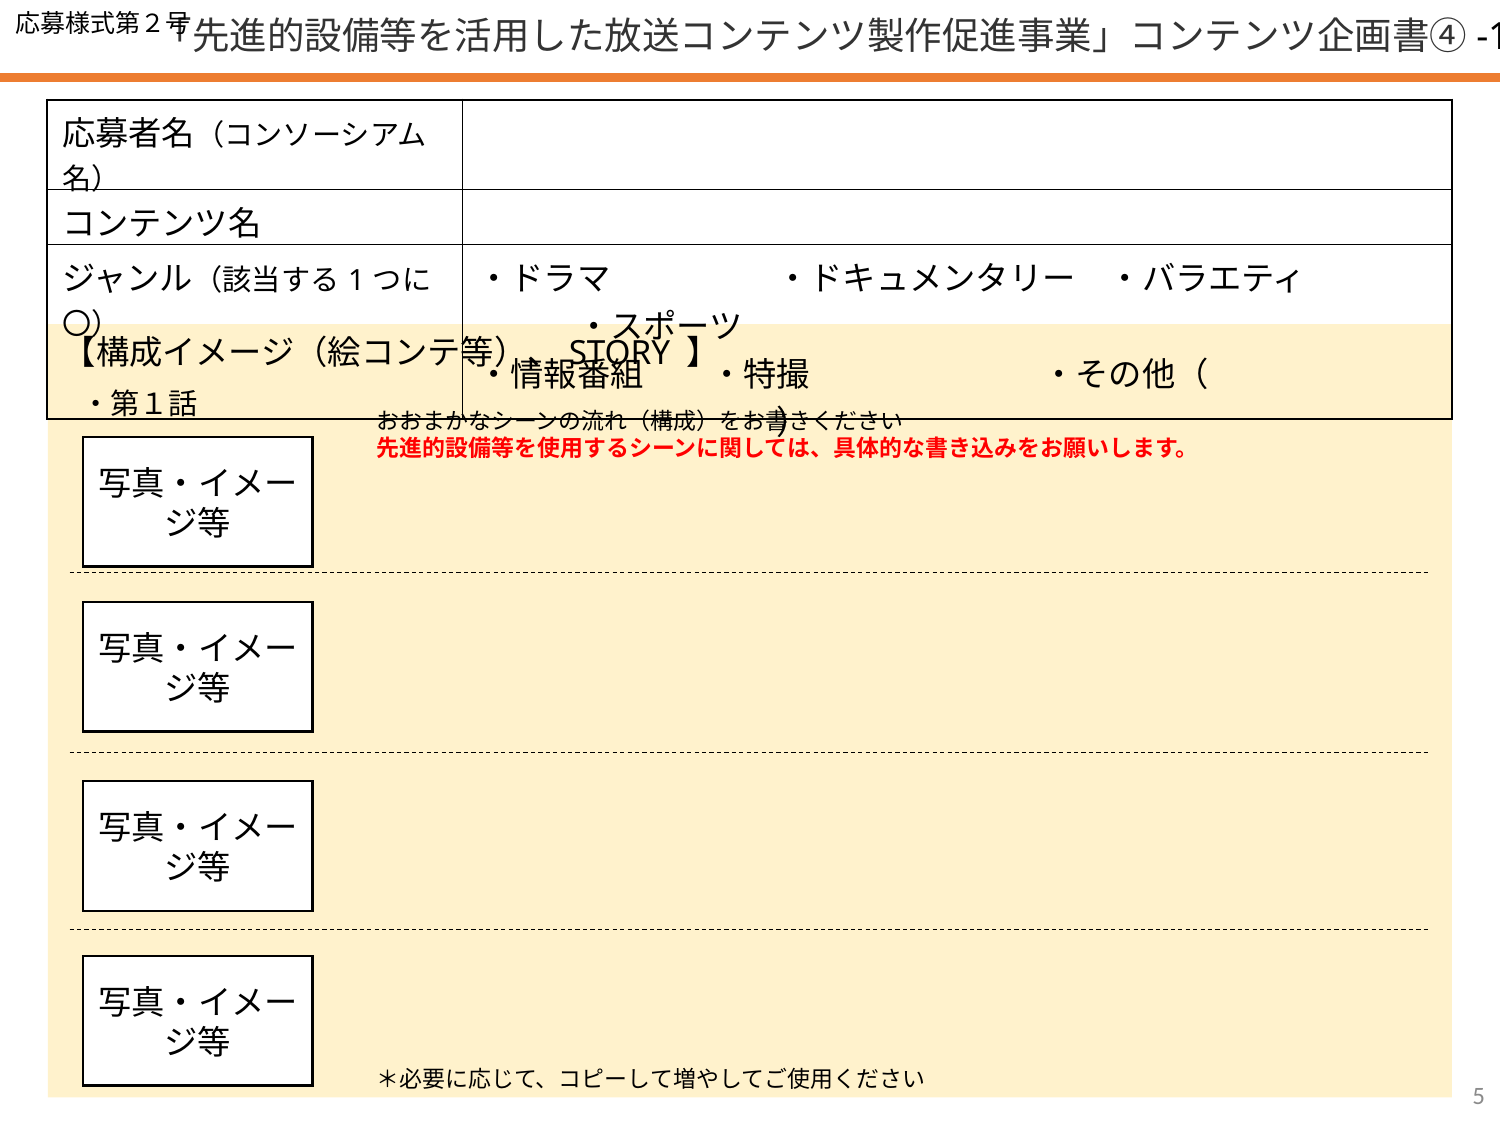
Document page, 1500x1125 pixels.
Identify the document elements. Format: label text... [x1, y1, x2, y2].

text_box ・第１話 [66, 420, 361, 428]
text_box 写真・イメージ等 [82, 780, 314, 912]
table_header 応募者名（コンソーシアム名） [48, 101, 462, 189]
slide_number 5 [1162, 1065, 1500, 1125]
text_box 写真・イメージ等 [82, 601, 314, 733]
table_cell コンテンツ名 [48, 190, 462, 244]
text_box 「先進的設備等を活用した放送コンテンツ製作促進事業」コンテンツ企画書④-1 [140, 4, 1500, 65]
text_box 写真・イメージ等 [82, 955, 314, 1087]
table_cell [463, 190, 1451, 244]
text_box 応募様式第２号 [1, 0, 206, 45]
text_box ＊必要に応じて、コピーして増やしてご使用ください [361, 1057, 1417, 1100]
text_box 【構成イメージ（絵コンテ等）、STORY 】 [47, 420, 1453, 1098]
table_header [463, 101, 1451, 189]
text_box ・第１話 [1417, 420, 1431, 428]
table_cell ・ドラマ ・ドキュメンタリー ・バラエティ ・スポーツ ・情報番組 ・特撮 ・その他（ ） [463, 245, 1451, 418]
table_cell ジャンル（該当する1つに〇） [48, 245, 462, 418]
text_box おおまかなシーンの流れ（構成）をお書きください 先進的設備等を使用するシーンに関しては、具体的な書き込みをお願いします。 [361, 420, 1417, 469]
text_box 写真・イメージ等 [82, 436, 314, 568]
